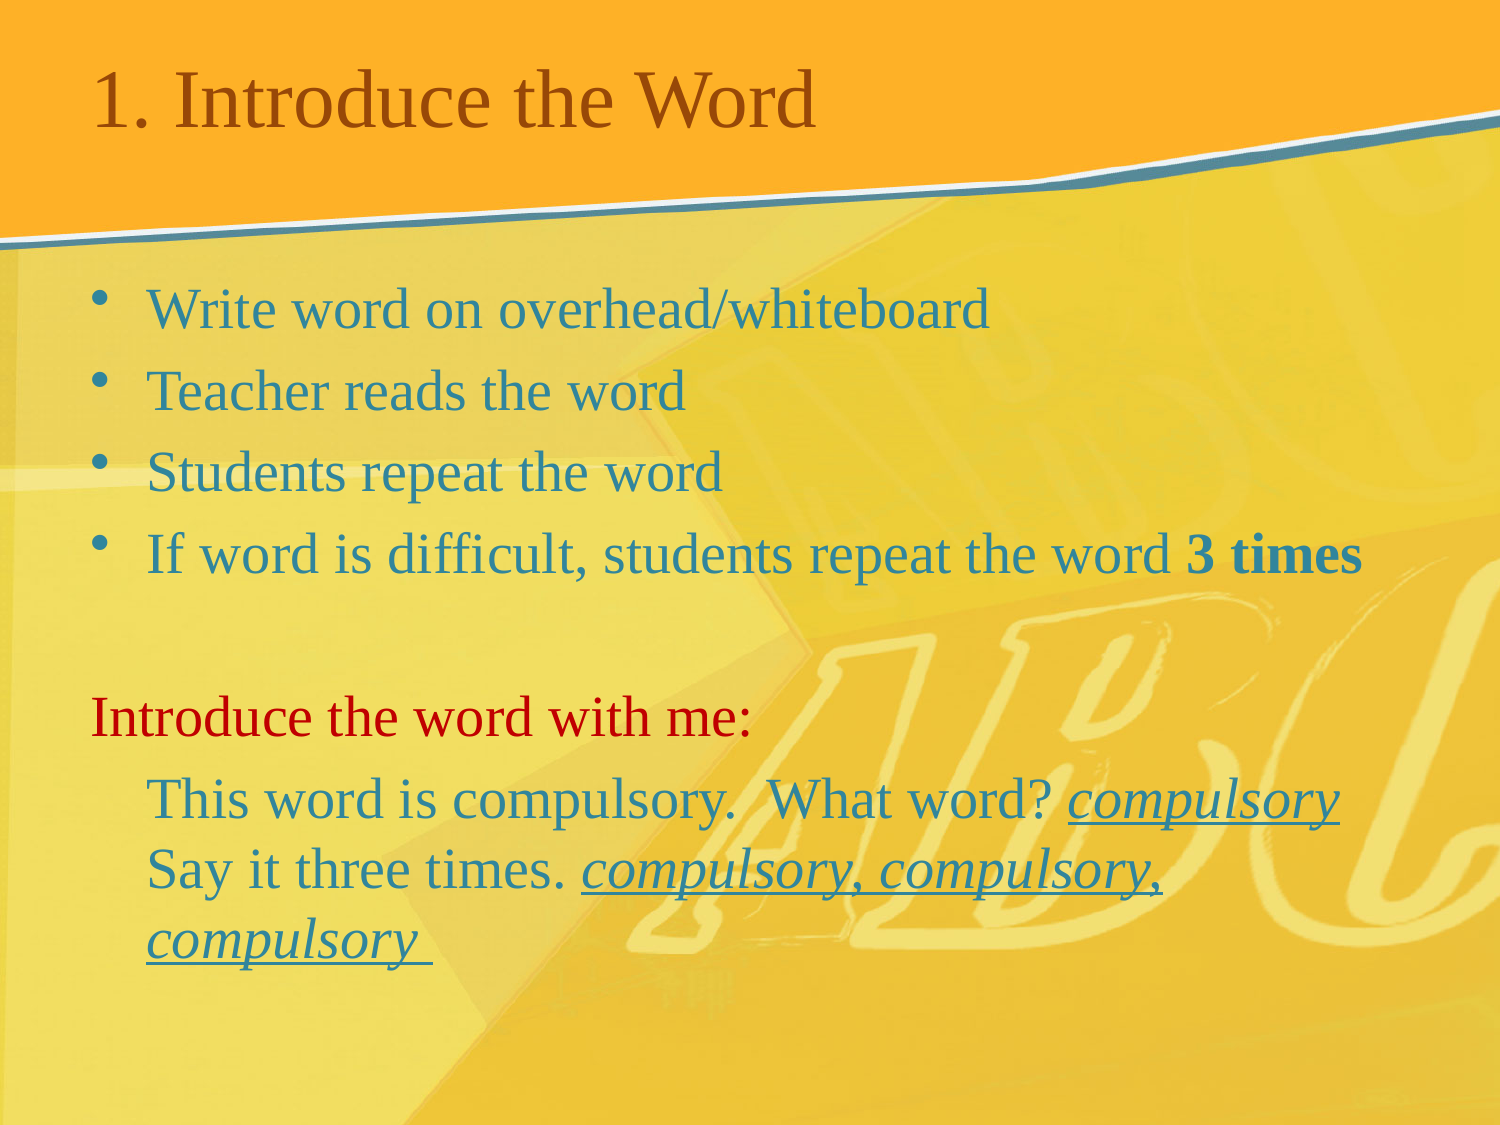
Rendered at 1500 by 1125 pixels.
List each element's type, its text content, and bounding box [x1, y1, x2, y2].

picture [0, 0, 1500, 1125]
list Write word on overhead/whiteboard Teacher reads the word Students repeat the word If word is difficult, students repeat the word 3 times Introduce the word with me: This word is compulsory. What word? compulsory Say it three times. compulsory, compulsory, compulsory [74, 262, 1426, 1006]
title 1. Introduce the Word [74, 0, 1426, 188]
